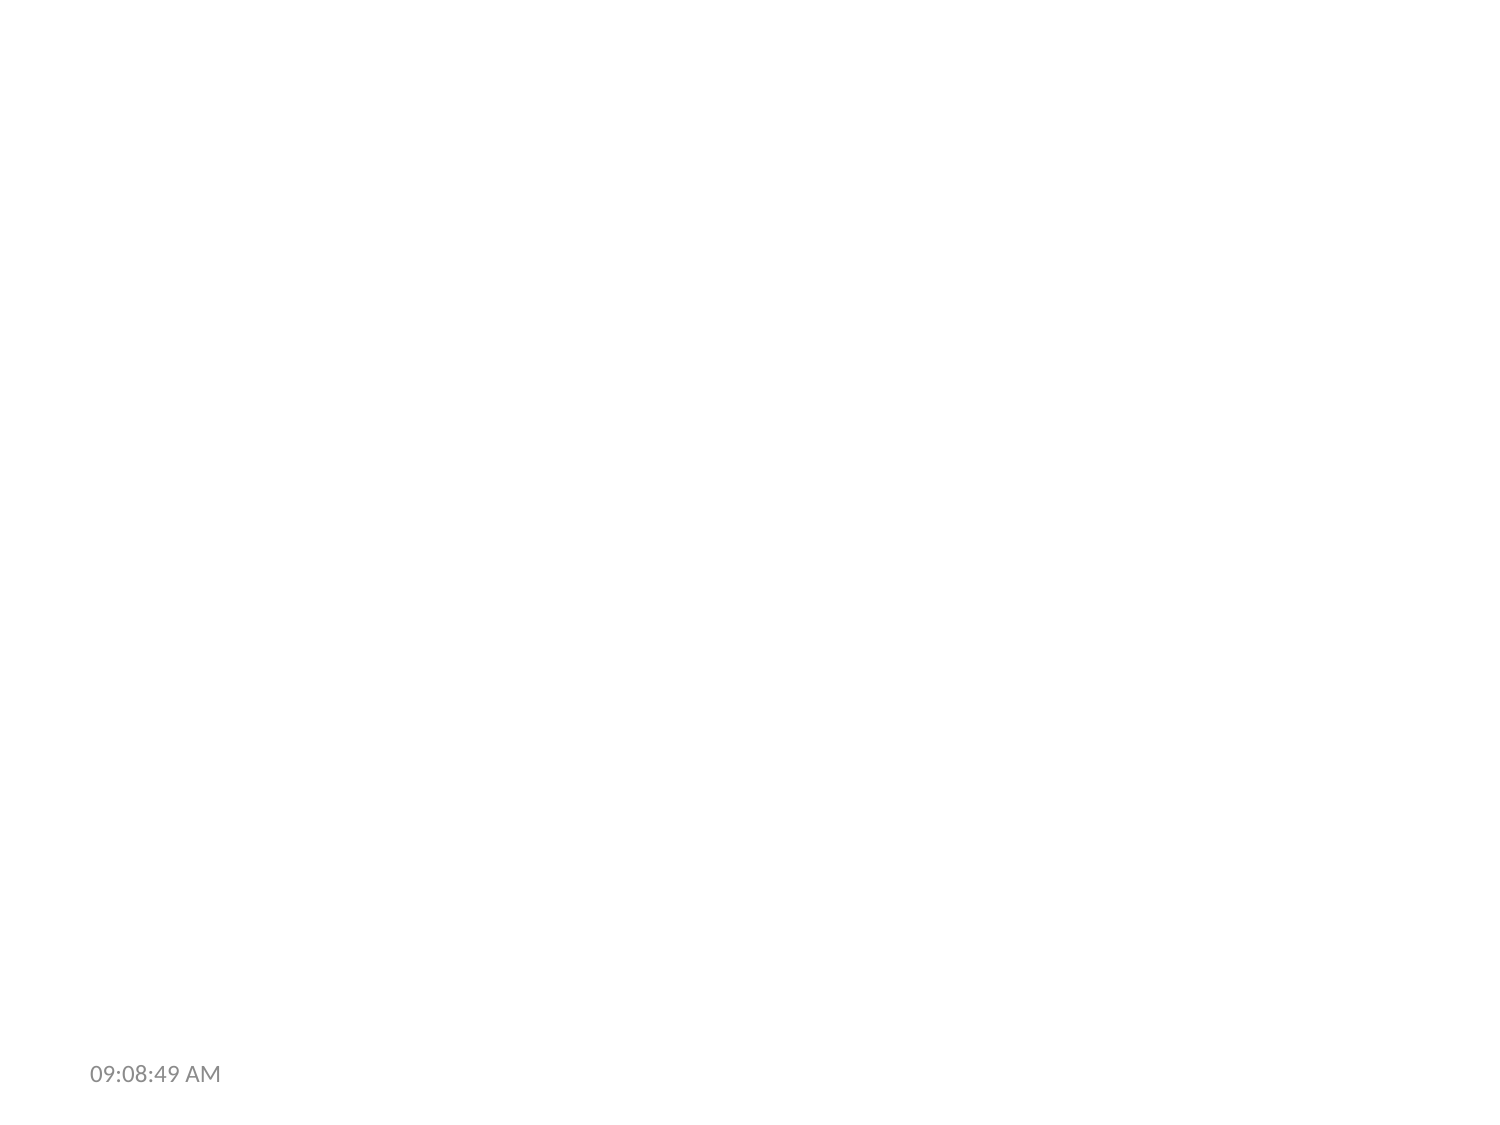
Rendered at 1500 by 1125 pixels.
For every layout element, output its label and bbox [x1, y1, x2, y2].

slide_number [75, 1042, 425, 1103]
